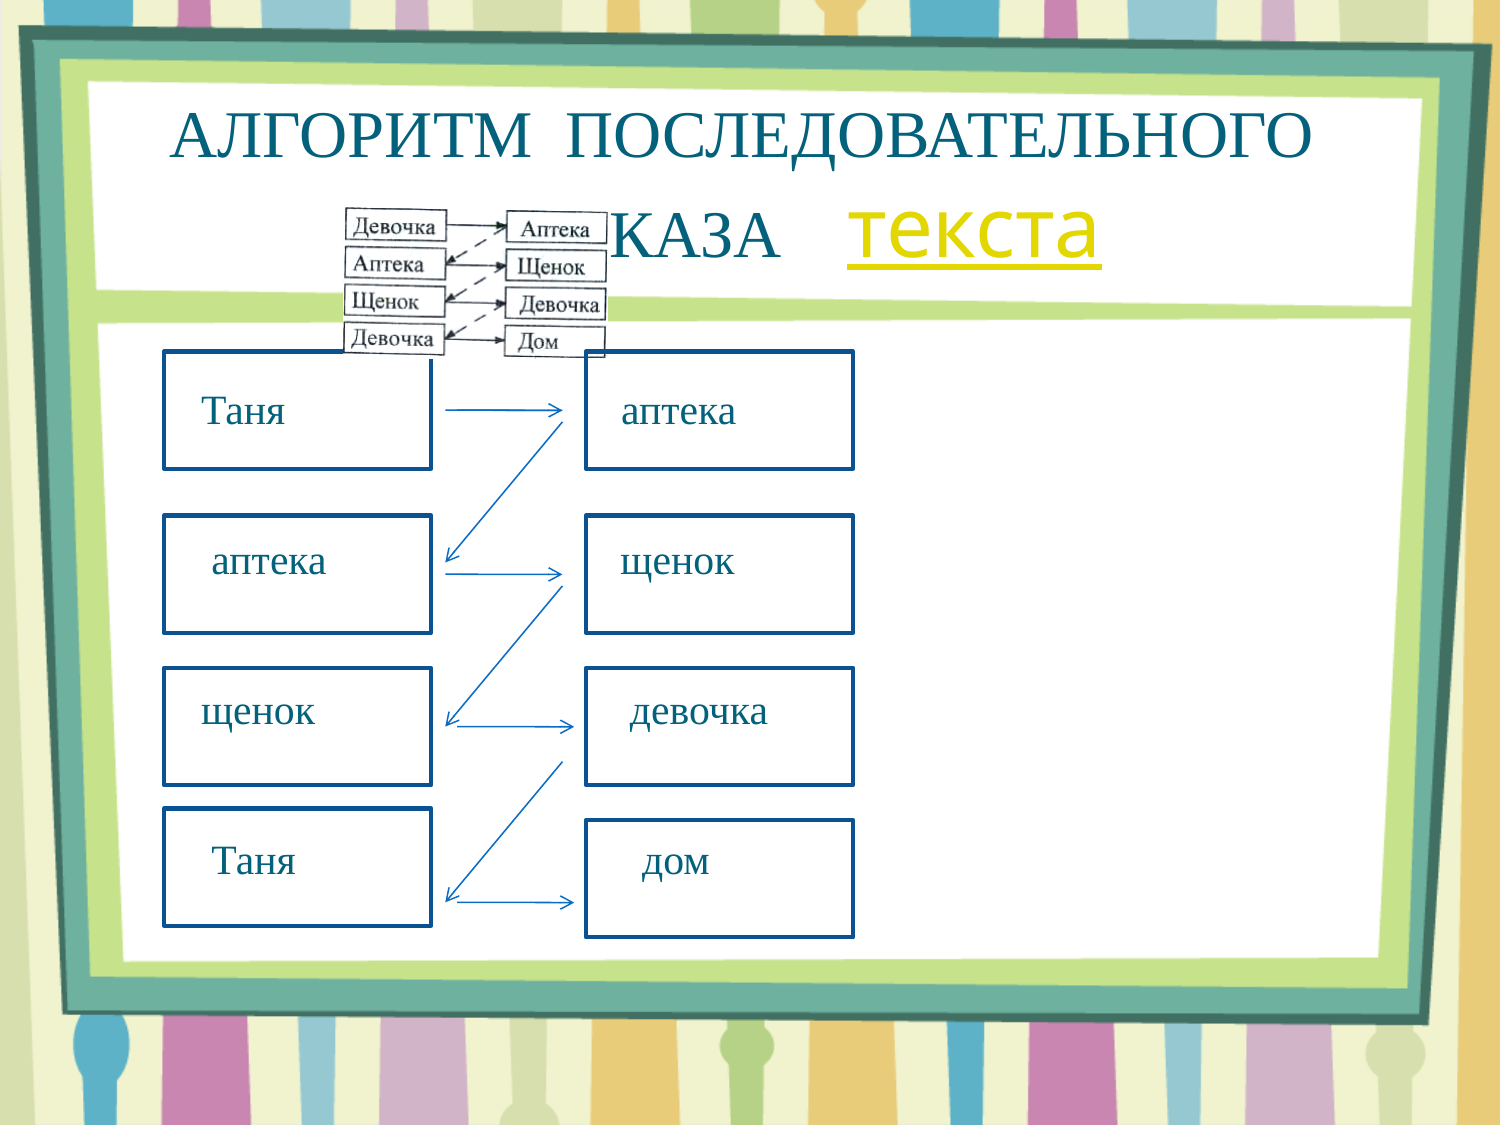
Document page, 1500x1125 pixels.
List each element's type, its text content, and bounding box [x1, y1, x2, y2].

text_box [162, 349, 433, 471]
text_box [584, 349, 855, 471]
text_box [162, 513, 433, 635]
text_box [162, 806, 433, 928]
text_box [584, 513, 855, 635]
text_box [433, 433, 575, 551]
list Таня аптека аптека щенок щенок девочка Таня дом [112, 324, 1401, 1006]
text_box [433, 773, 575, 891]
text_box [162, 666, 433, 787]
text_box [584, 818, 855, 939]
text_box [433, 597, 575, 715]
picture [0, 0, 1500, 1125]
title АЛГОРИТМ ПОСЛЕДОВАТЕЛЬНОГО ПЕРЕСКАЗА текста [74, 87, 1426, 276]
text_box [584, 666, 855, 787]
